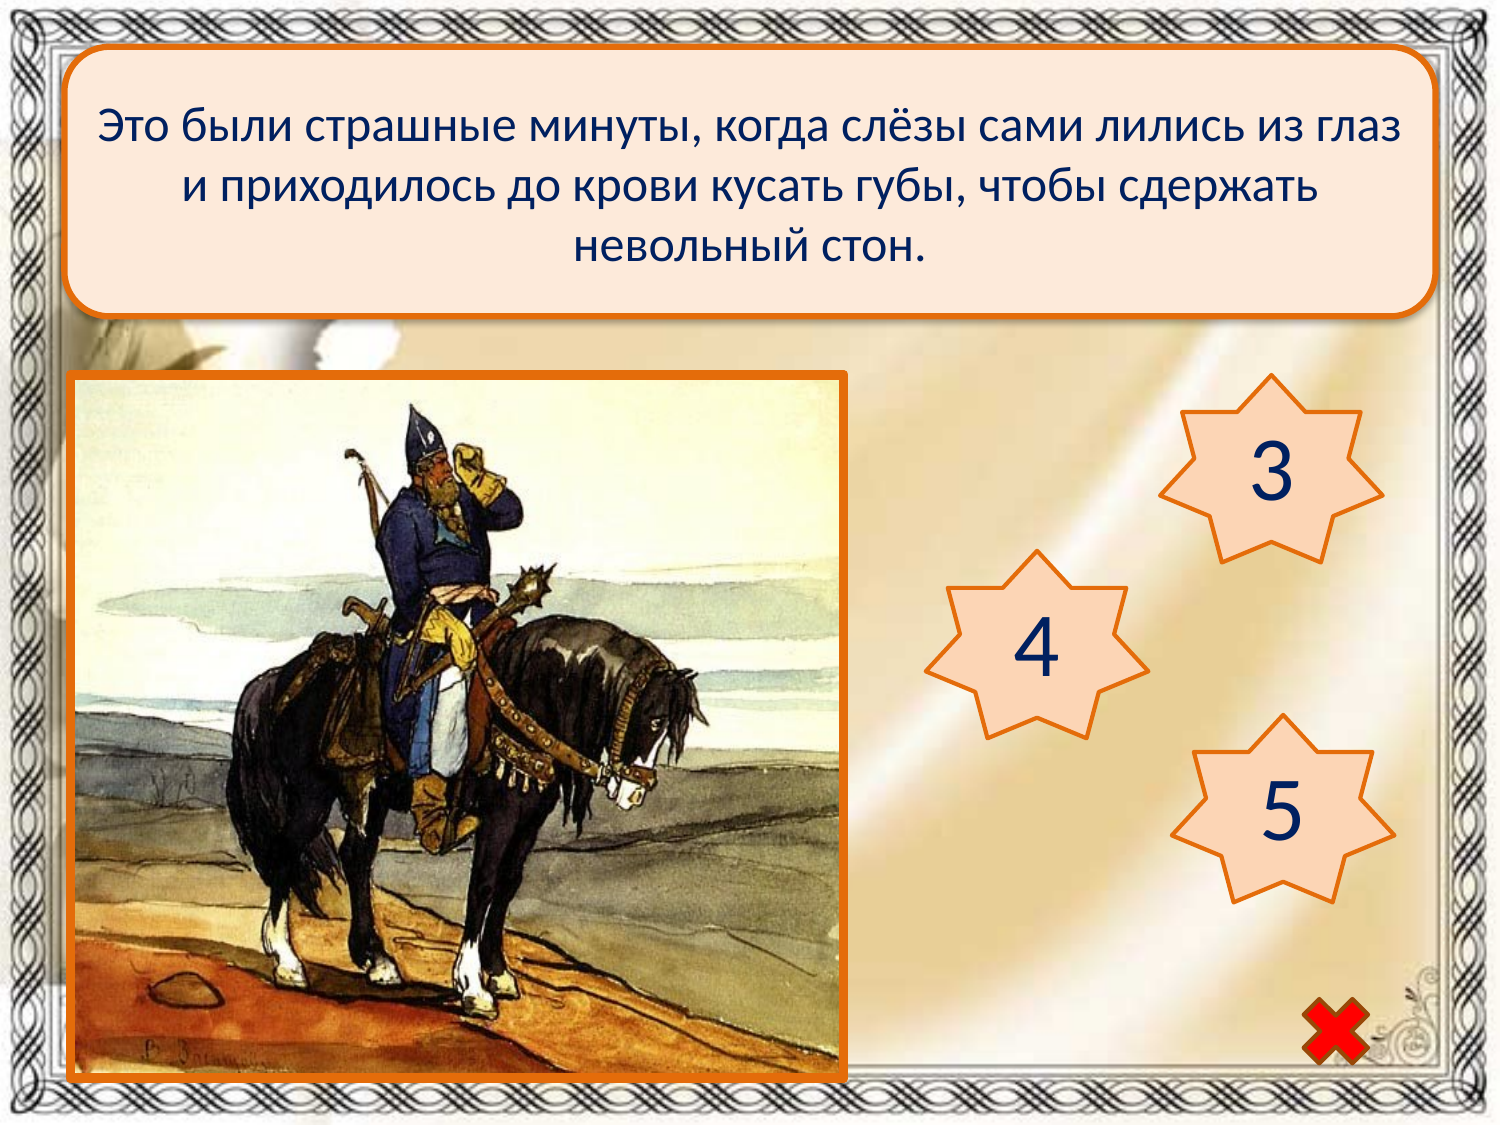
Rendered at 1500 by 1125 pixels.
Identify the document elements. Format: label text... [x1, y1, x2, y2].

text_box [1301, 996, 1371, 1066]
text_box [68, 373, 846, 1080]
picture [0, 0, 1500, 1125]
text_box 4 [923, 548, 1151, 741]
text_box 3 [1158, 372, 1385, 565]
text_box 5 [1169, 712, 1397, 905]
text_box Это были страшные минуты, когда слёзы сами лились из глаз и приходилось до крови кусать губы, чтобы сдержать невольный стон. [62, 44, 1438, 319]
